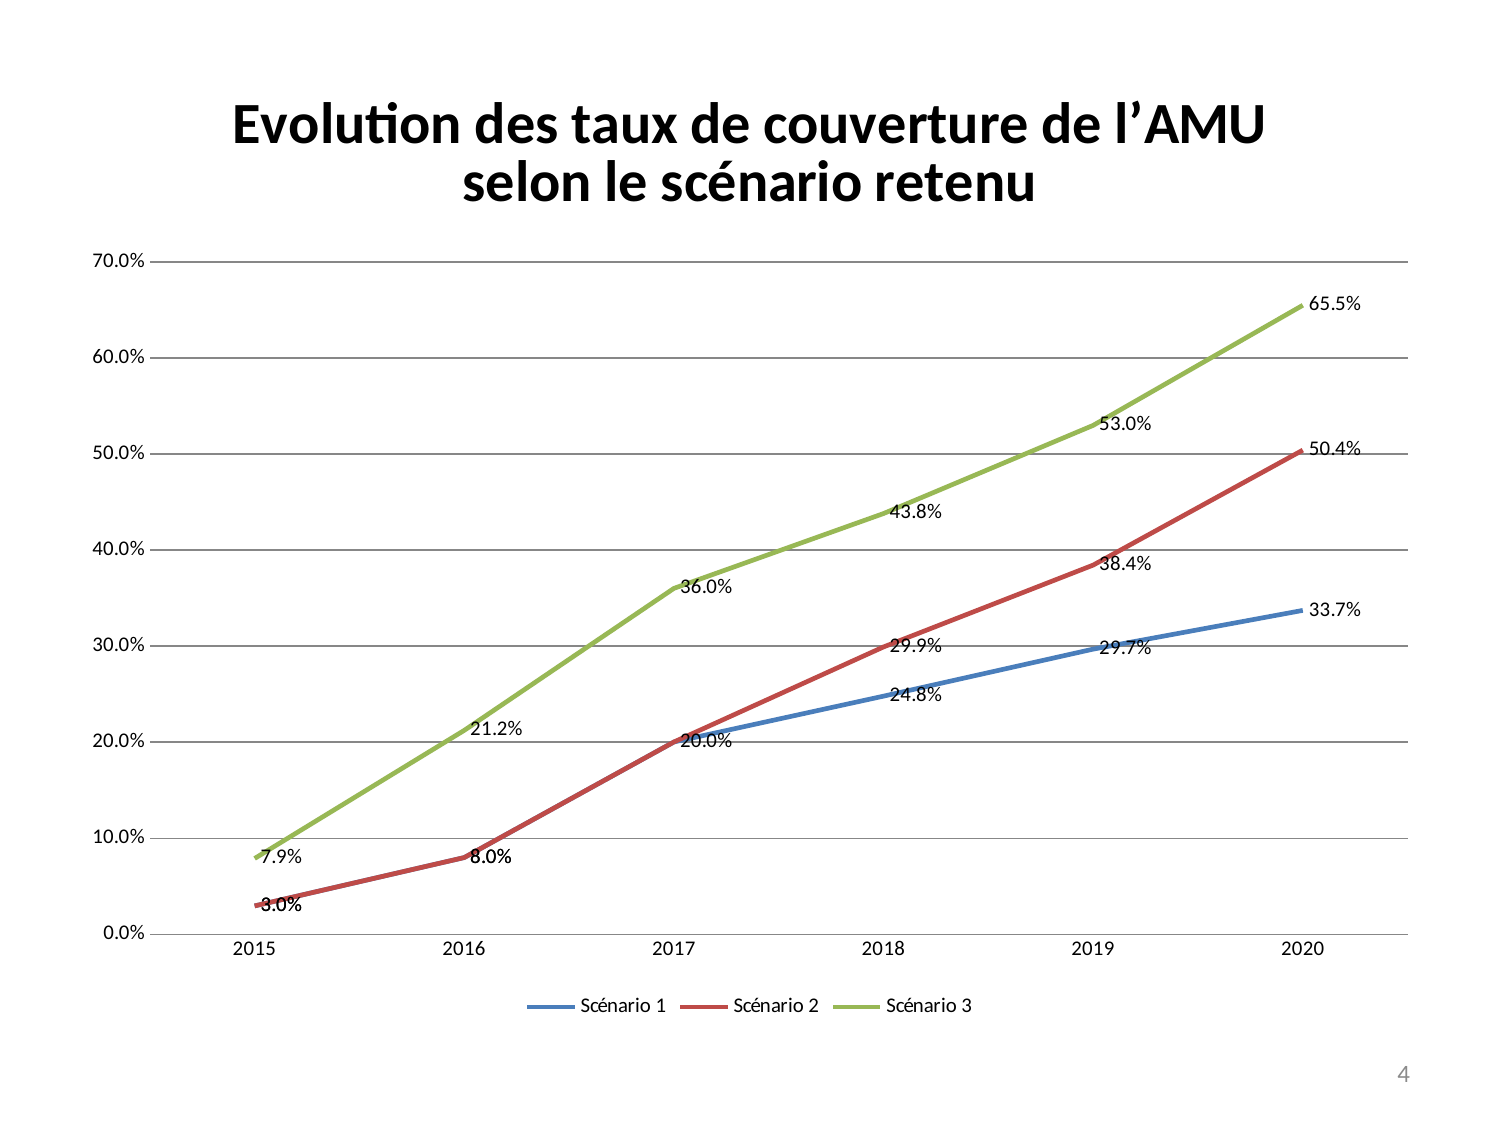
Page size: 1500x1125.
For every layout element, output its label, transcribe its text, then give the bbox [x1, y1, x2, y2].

slide_number 4 [1074, 1042, 1425, 1103]
chart [64, 54, 1436, 1024]
